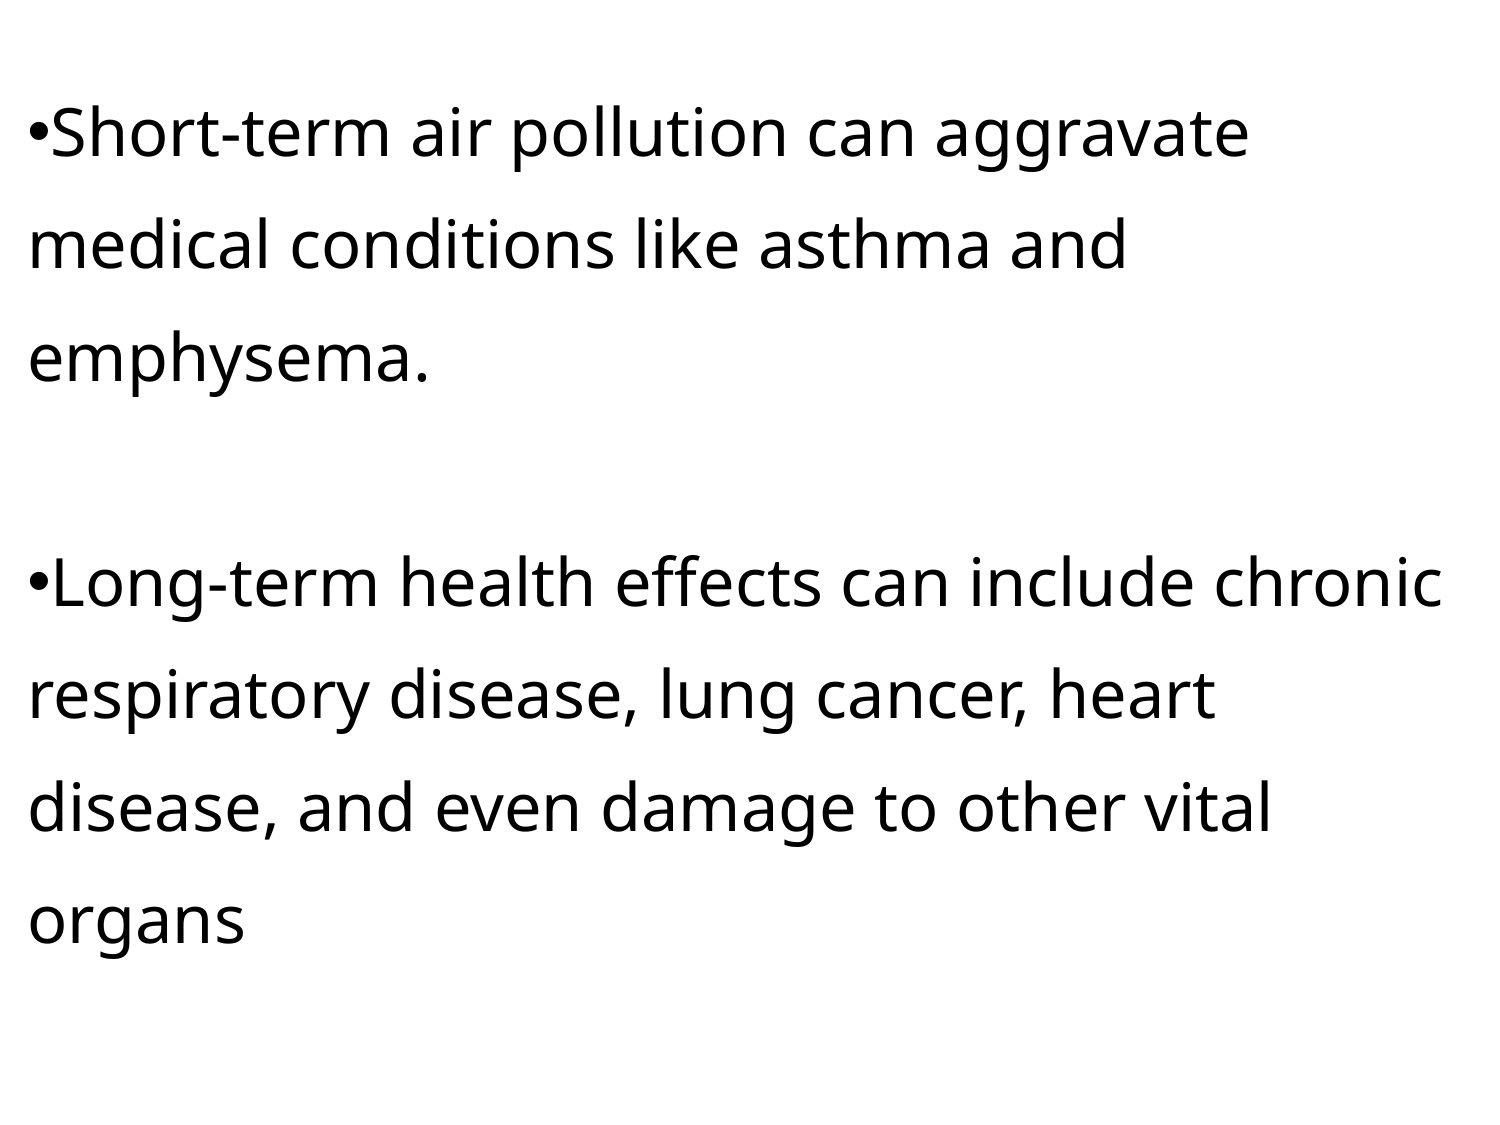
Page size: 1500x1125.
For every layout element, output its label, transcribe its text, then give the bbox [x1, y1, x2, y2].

text_box Short-term air pollution can aggravate medical conditions like asthma and emphysema. Long-term health effects can include chronic respiratory disease, lung cancer, heart disease, and even damage to other vital organs [12, 49, 1488, 965]
